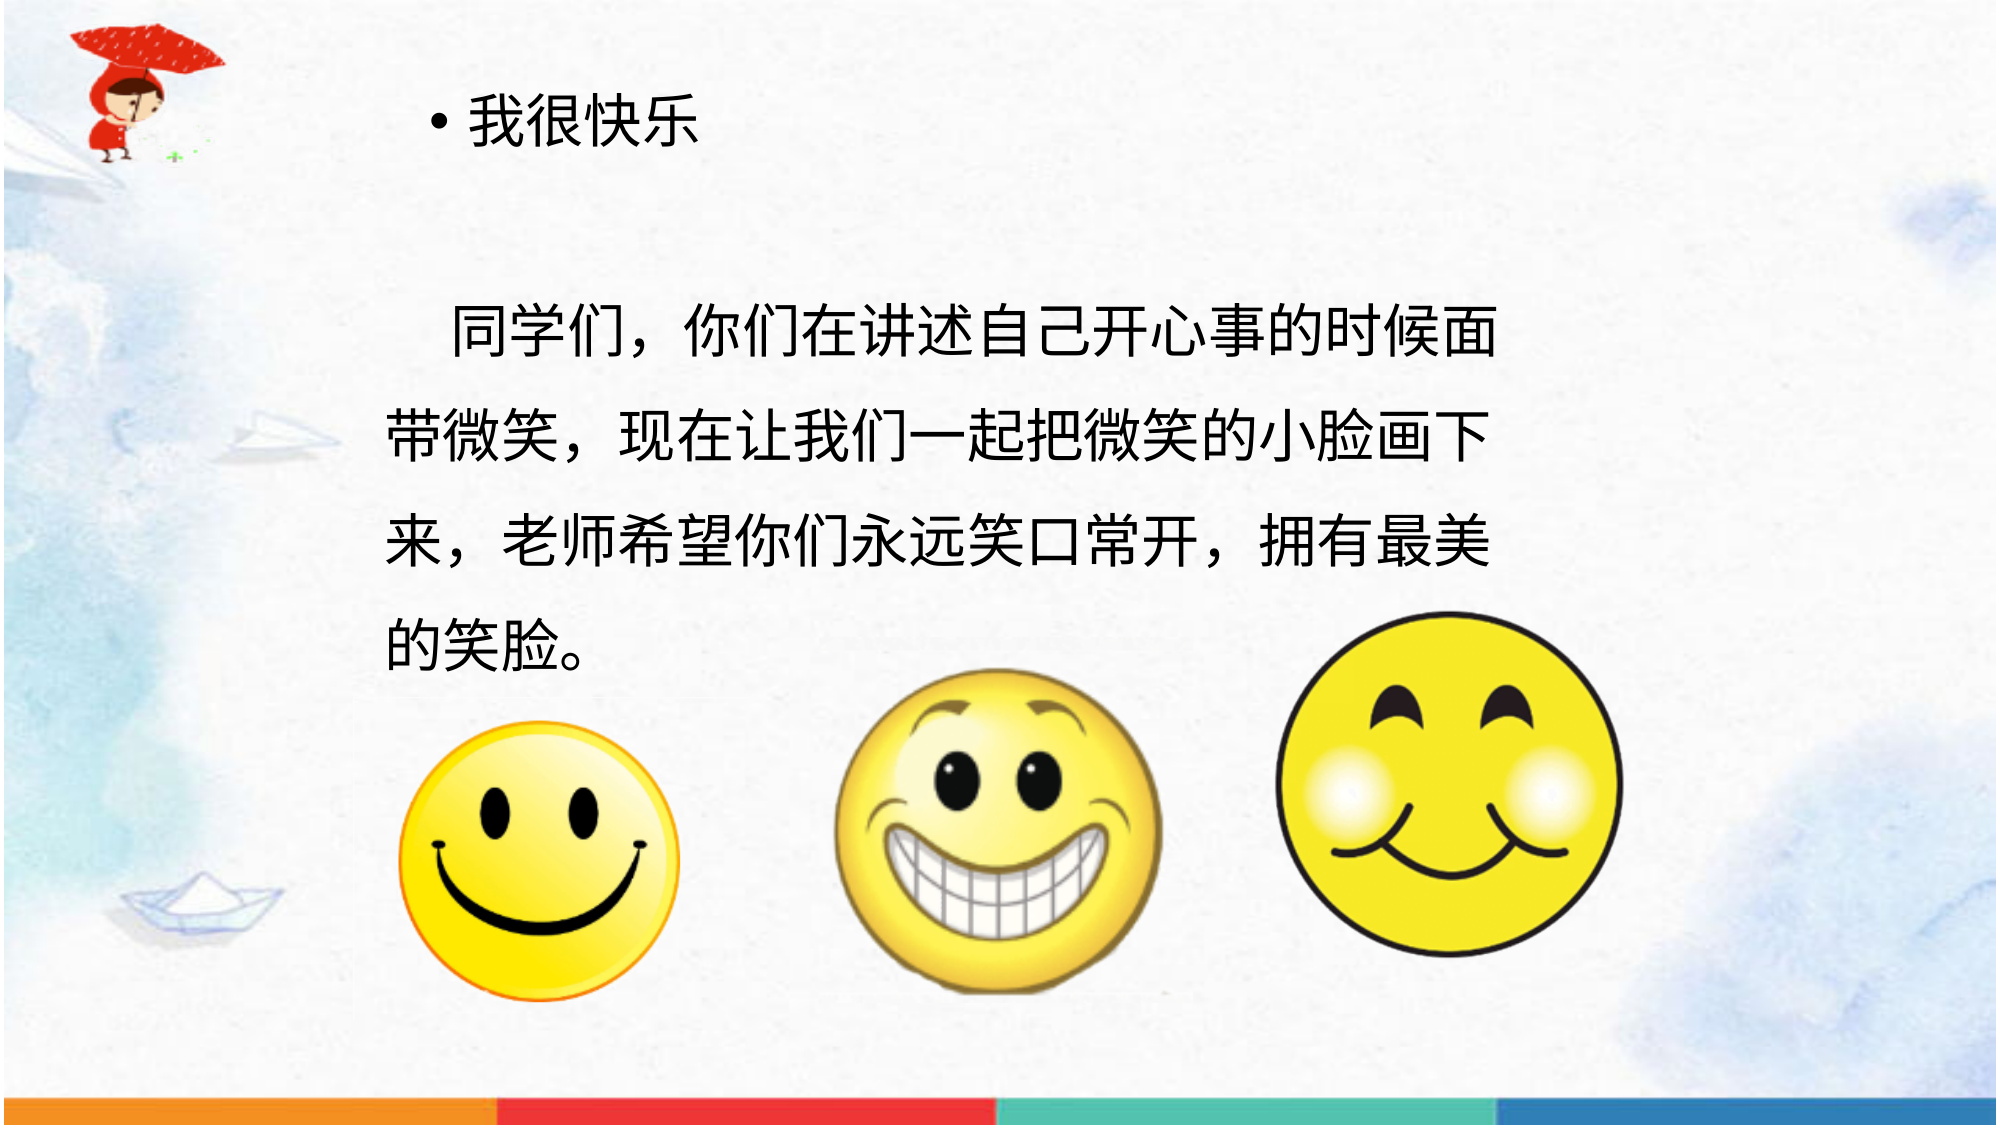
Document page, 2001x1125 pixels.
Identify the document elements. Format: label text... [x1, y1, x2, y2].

text_box 我很快乐 [415, 84, 1750, 158]
picture [4, 0, 1996, 1125]
text_box 同学们，你们在讲述自己开心事的时候面带微笑，现在让我们一起把微笑的小脸画下来，老师希望你们永远笑口常开，拥有最美的笑脸。 [369, 252, 1548, 687]
